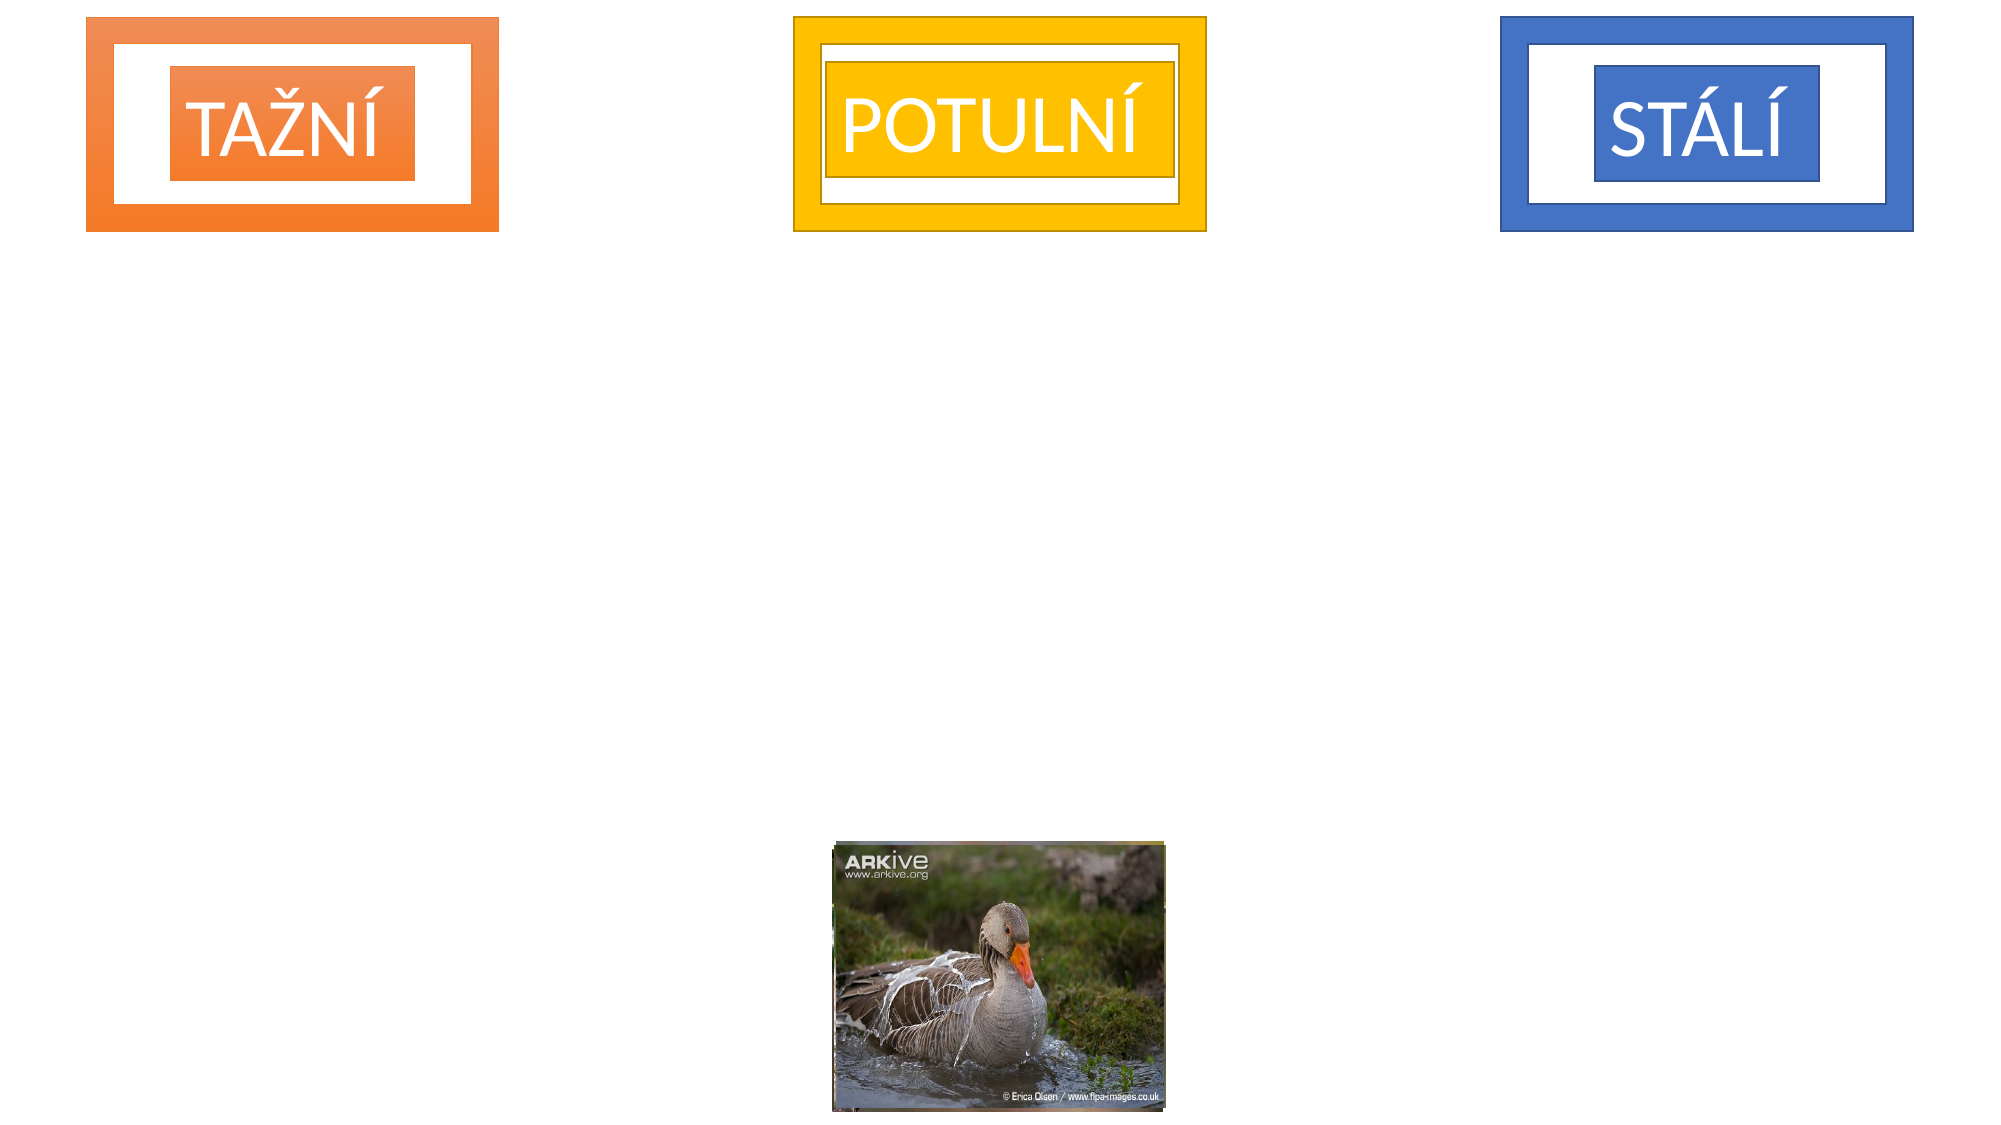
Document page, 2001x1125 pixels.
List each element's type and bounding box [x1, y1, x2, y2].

text_box [794, 17, 1206, 232]
text_box [1501, 17, 1914, 232]
picture [832, 841, 1166, 1112]
text_box [86, 17, 499, 232]
